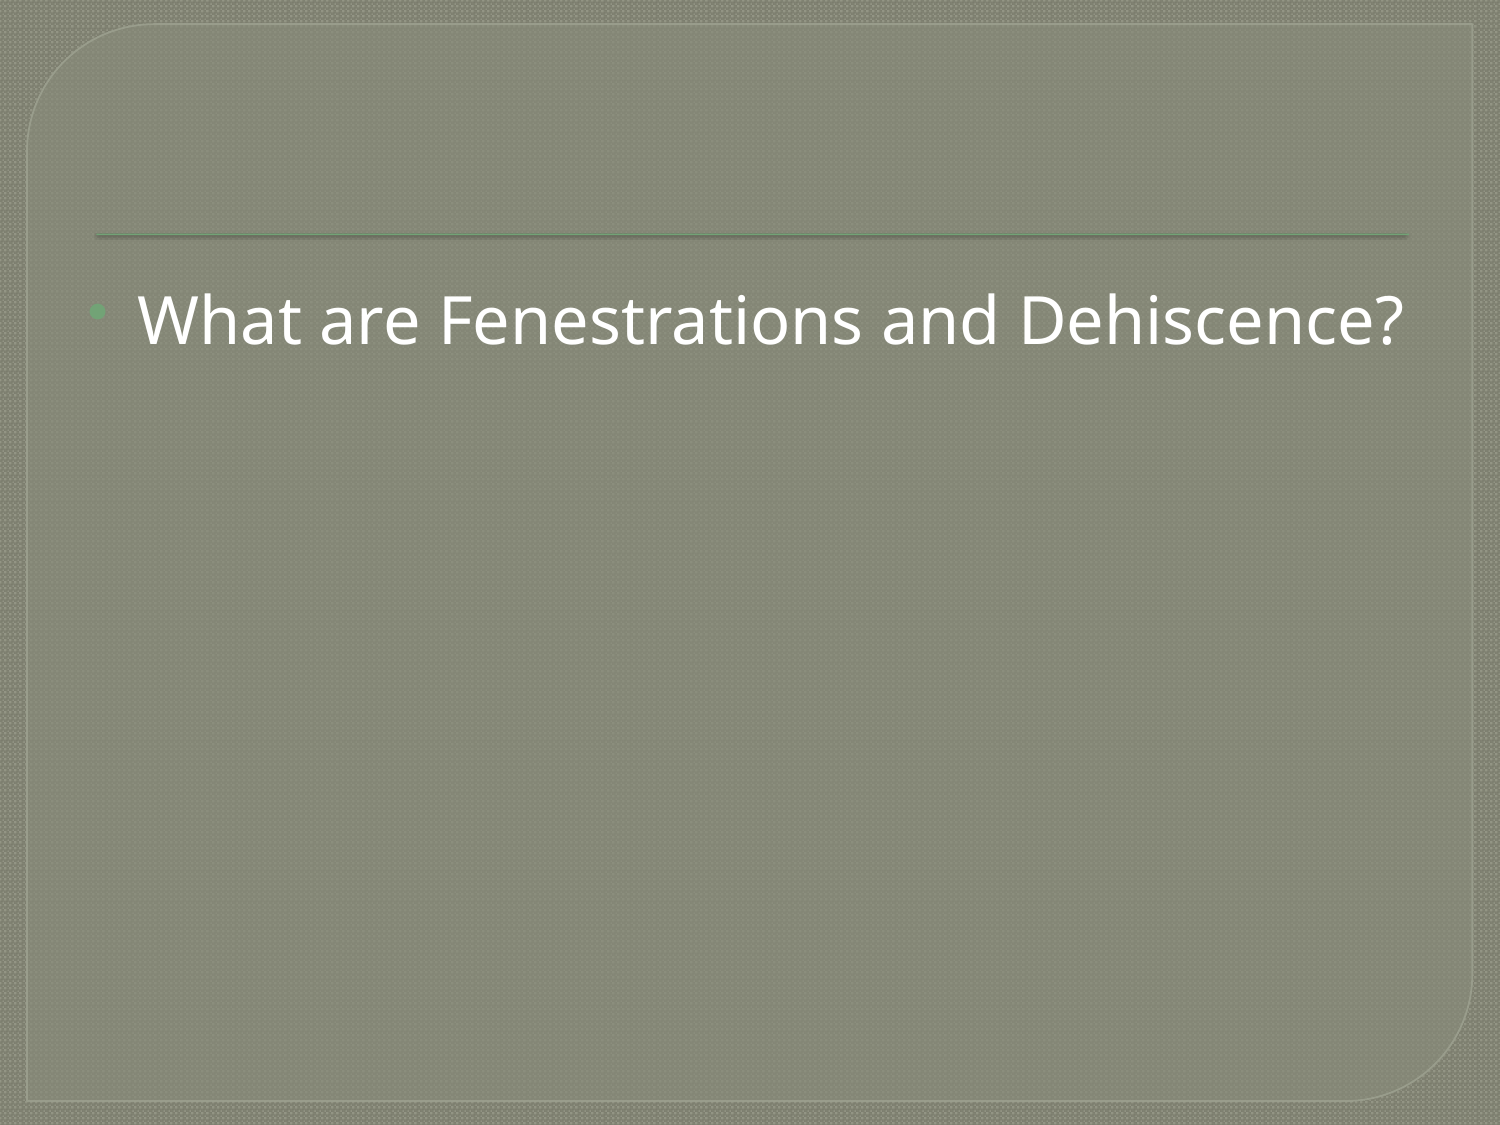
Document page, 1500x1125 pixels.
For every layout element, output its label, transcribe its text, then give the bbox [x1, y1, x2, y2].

list What are Fenestrations and Dehiscence? [75, 270, 1425, 1013]
